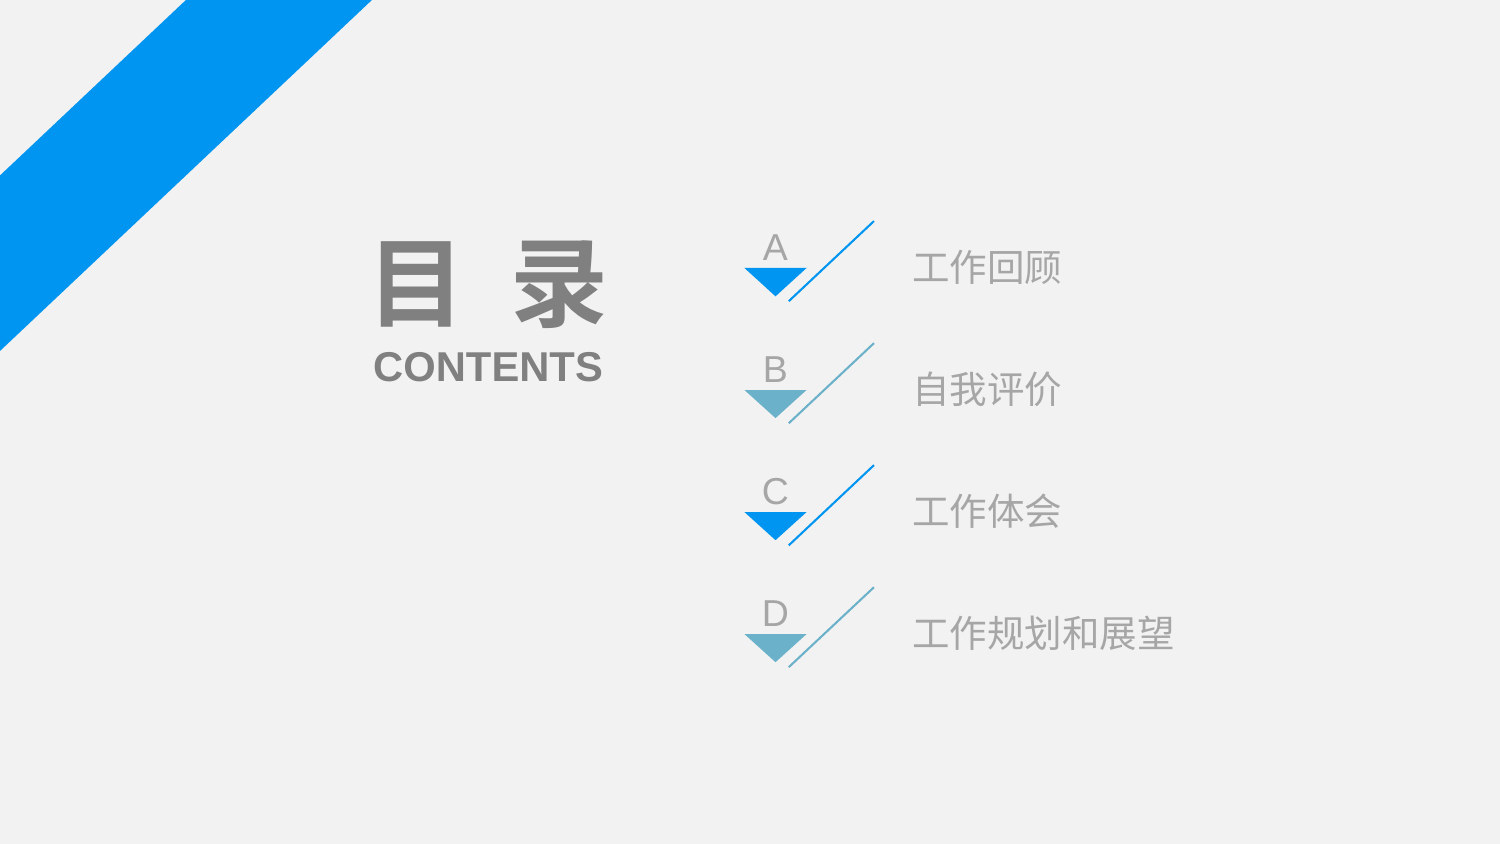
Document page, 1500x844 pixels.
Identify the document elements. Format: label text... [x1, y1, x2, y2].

text_box CONTENTS [321, 339, 654, 390]
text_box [742, 342, 1271, 424]
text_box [742, 220, 1271, 302]
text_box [742, 586, 1271, 668]
text_box [0, 0, 374, 353]
text_box 目 录 [320, 221, 656, 339]
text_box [742, 464, 1271, 546]
